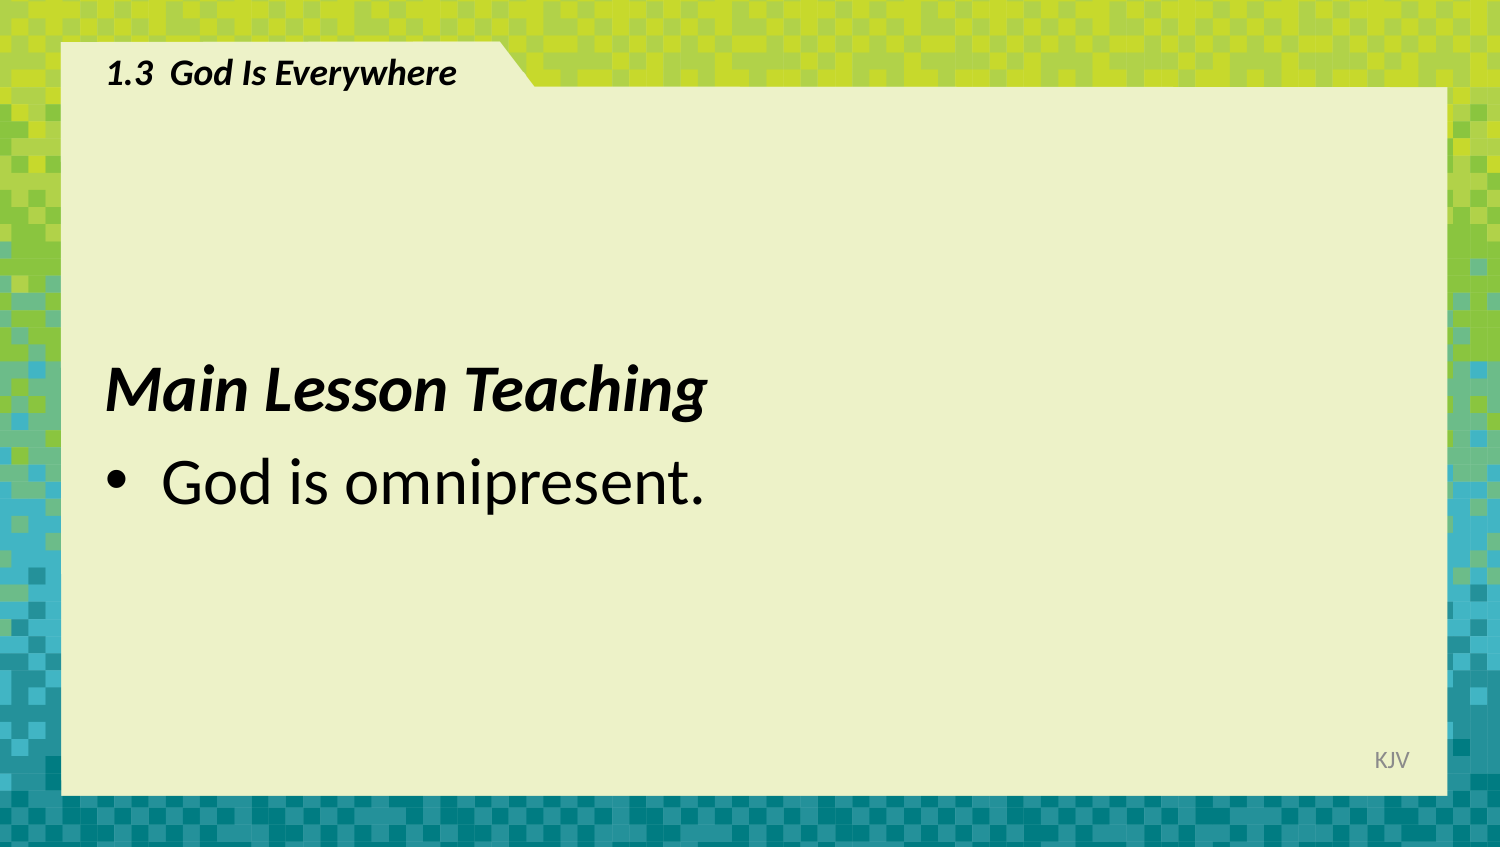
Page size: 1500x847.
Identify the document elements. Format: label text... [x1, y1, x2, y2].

picture [0, 0, 1500, 847]
list Main Lesson Teaching God is omnipresent. [89, 141, 1403, 722]
title 1.3 God Is Everywhere [89, 33, 1420, 108]
footer KJV [950, 736, 1425, 782]
